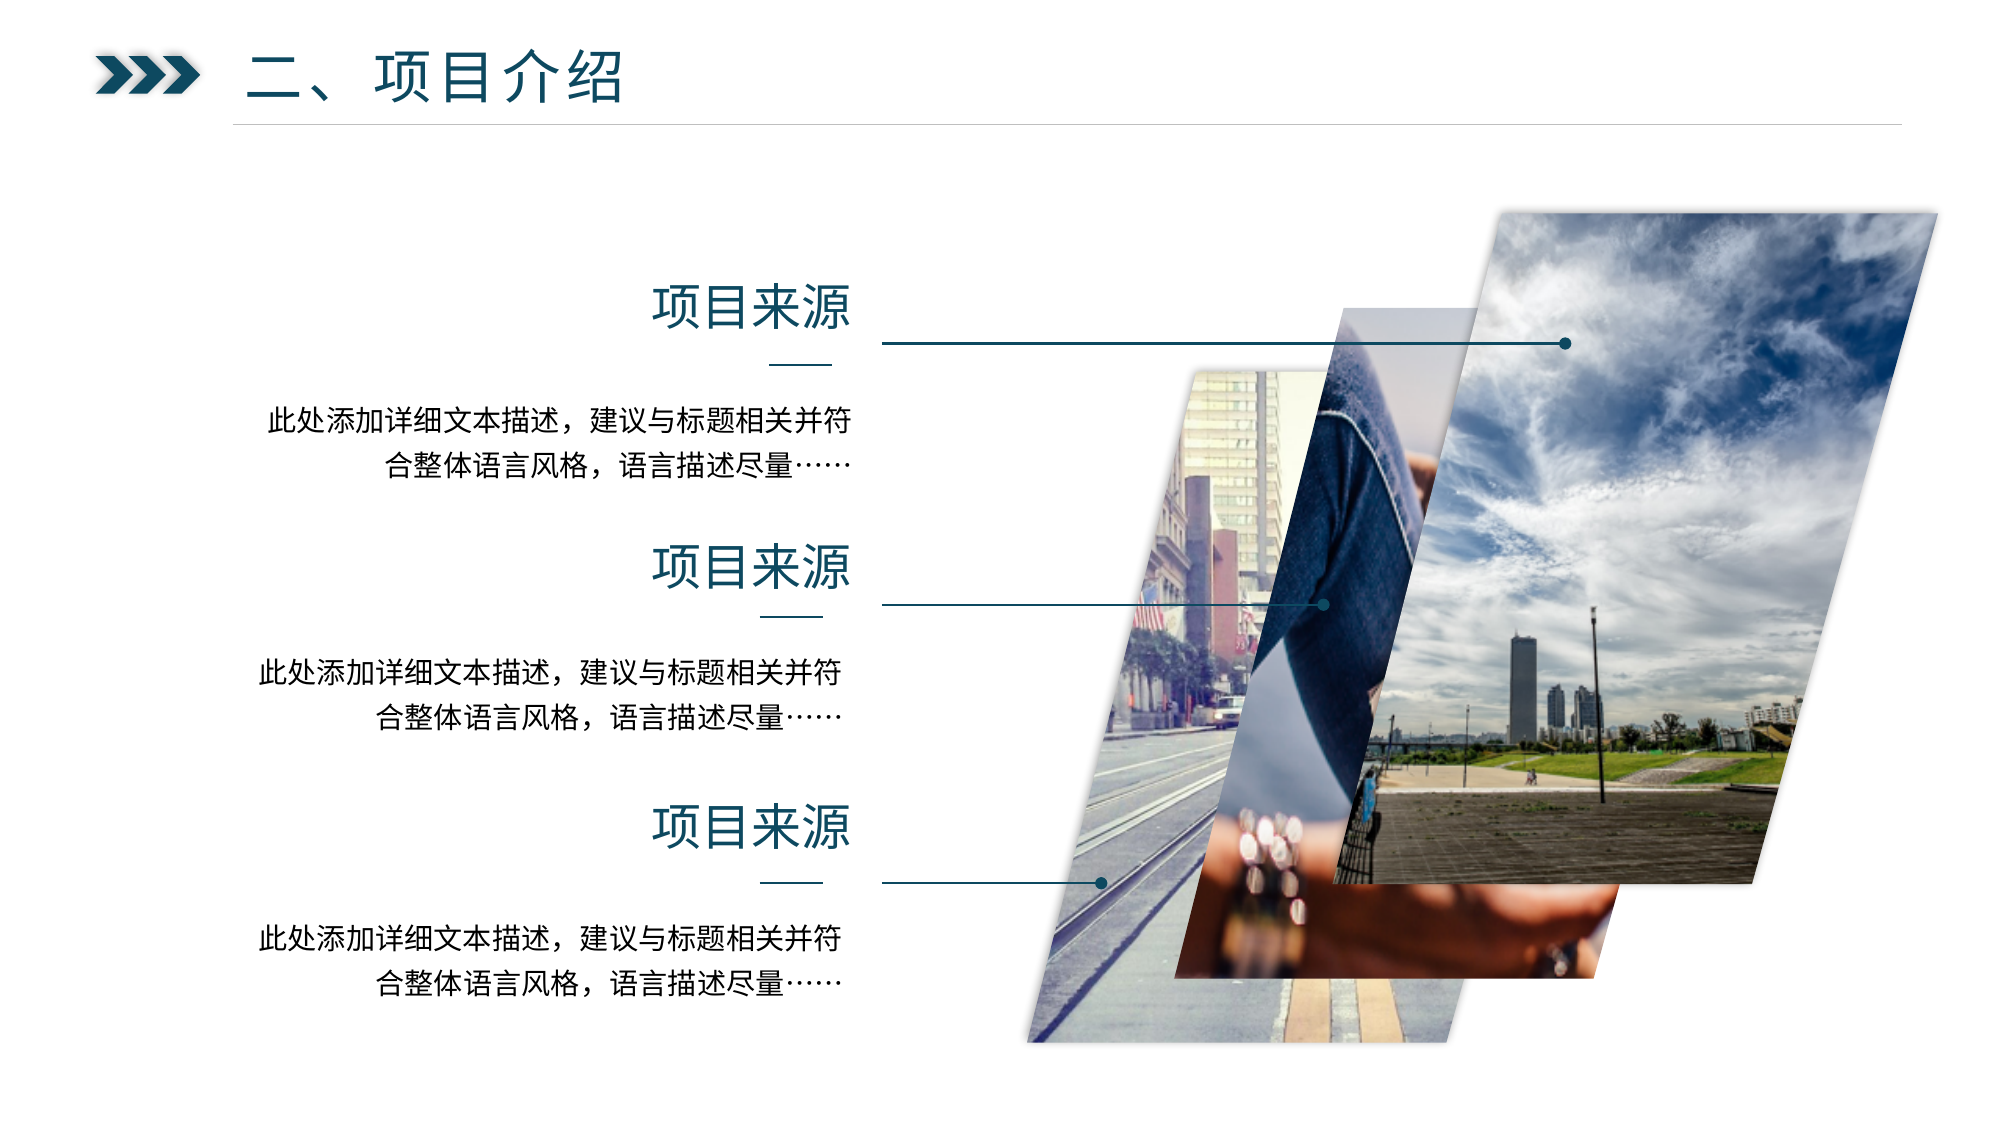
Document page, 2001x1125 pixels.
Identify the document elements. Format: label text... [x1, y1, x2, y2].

text_box 二、项目介绍 [232, 34, 1104, 117]
text_box [1026, 952, 1464, 1043]
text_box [251, 267, 868, 487]
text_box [242, 528, 868, 739]
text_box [95, 56, 201, 94]
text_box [242, 788, 868, 1010]
text_box [1333, 306, 1470, 342]
text_box [1469, 213, 1939, 885]
text_box [1172, 891, 1619, 980]
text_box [881, 343, 1566, 952]
